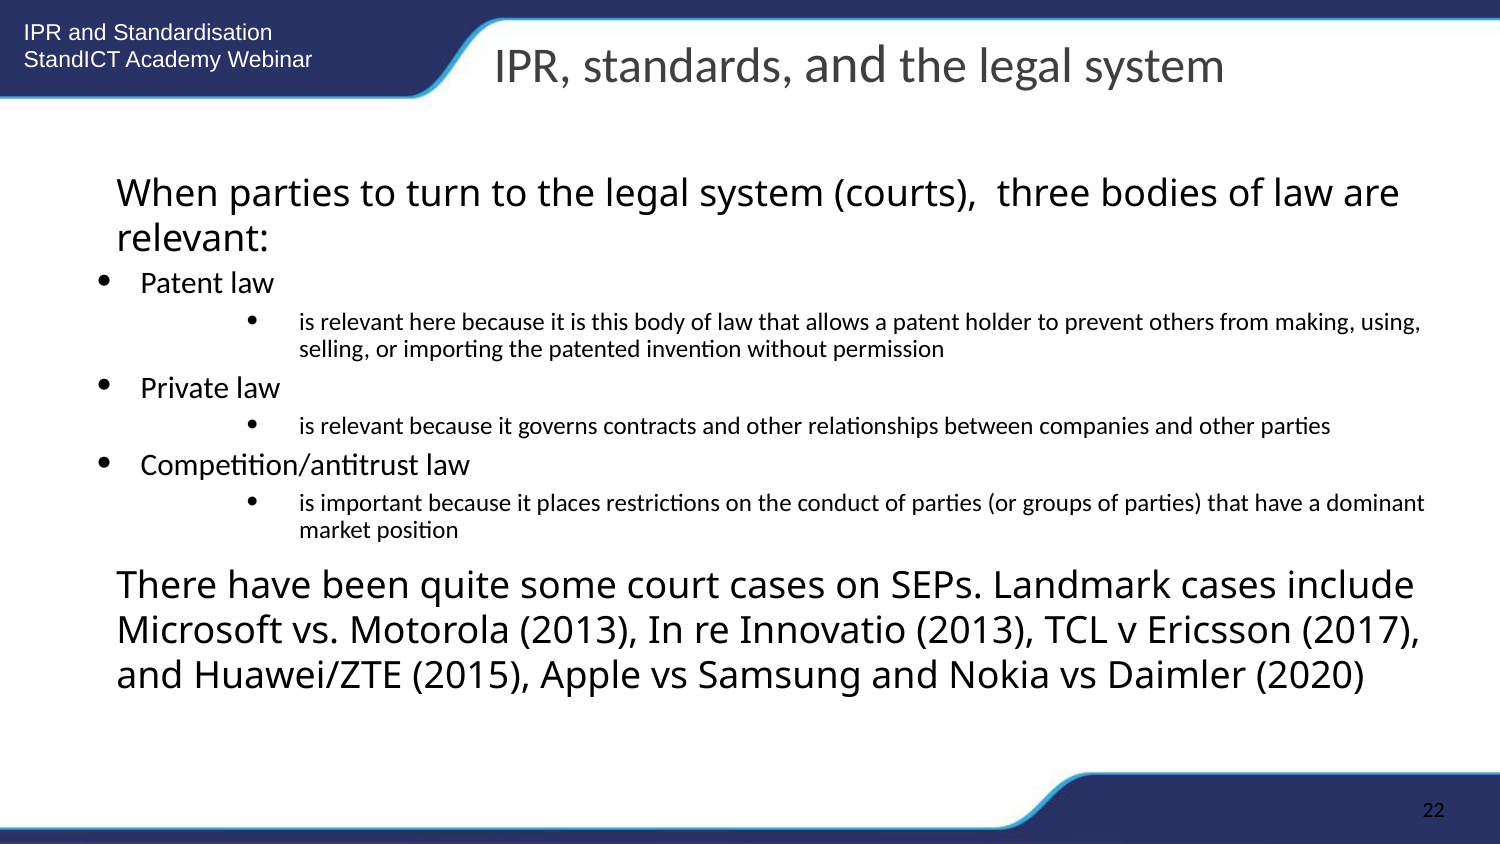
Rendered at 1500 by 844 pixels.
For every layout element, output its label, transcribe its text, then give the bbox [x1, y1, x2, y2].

text_box IPR, standards, and the legal system [482, 30, 1293, 137]
text_box When parties to turn to the legal system (courts), three bodies of law are relevant: Patent law is relevant here because it is this body of law that allows a patent holder to prevent others from making, using, selling, or importing the patented invention without permission Private law is relevant because it governs contracts and other relationships between companies and other parties Competition/antitrust law is important because it places restrictions on the conduct of parties (or groups of parties) that have a dominant market position There have been quite some court cases on SEPs. Landmark cases include Microsoft vs. Motorola (2013), In re Innovatio (2013), TCL v Ericsson (2017), and Huawei/ZTE (2015), Apple vs Samsung and Nokia vs Daimler (2020) [62, 163, 1444, 758]
picture [0, 0, 1500, 844]
